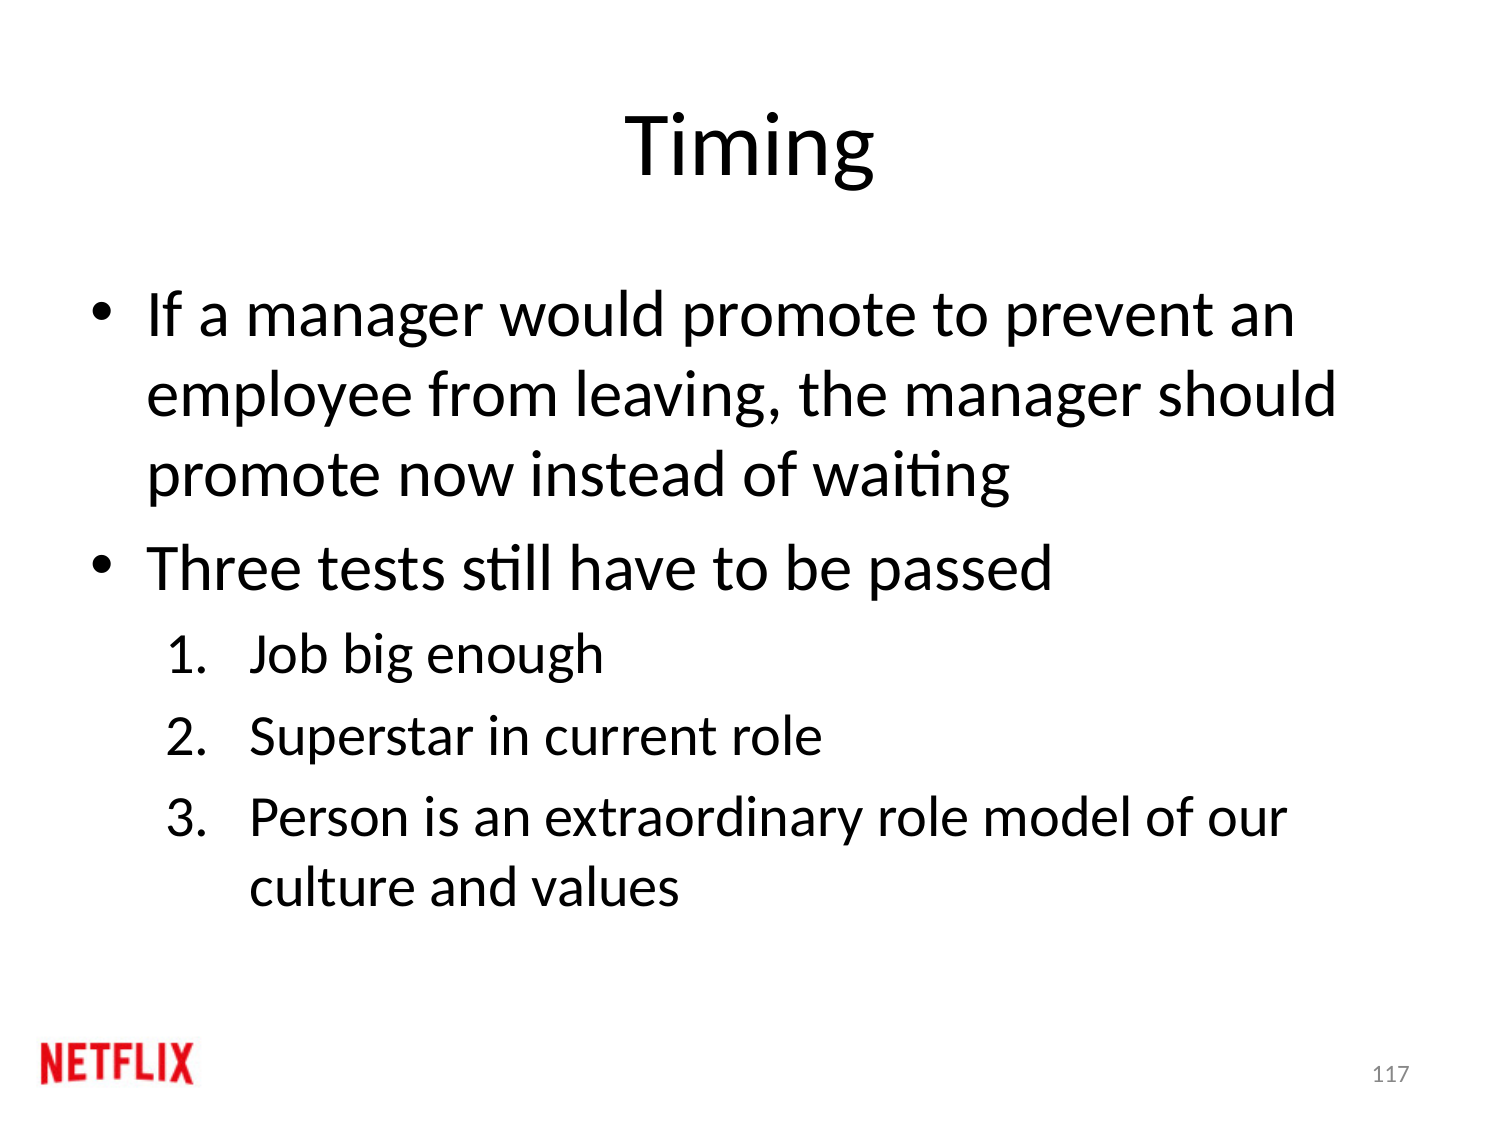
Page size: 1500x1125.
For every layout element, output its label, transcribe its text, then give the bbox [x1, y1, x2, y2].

title Timing [75, 45, 1425, 233]
slide_number ‹#› [1074, 1042, 1425, 1103]
list If a manager would promote to prevent an employee from leaving, the manager should promote now instead of waiting Three tests still have to be passed Job big enough Superstar in current role Person is an extraordinary role model of our culture and values [75, 262, 1425, 1005]
picture [24, 1024, 211, 1104]
